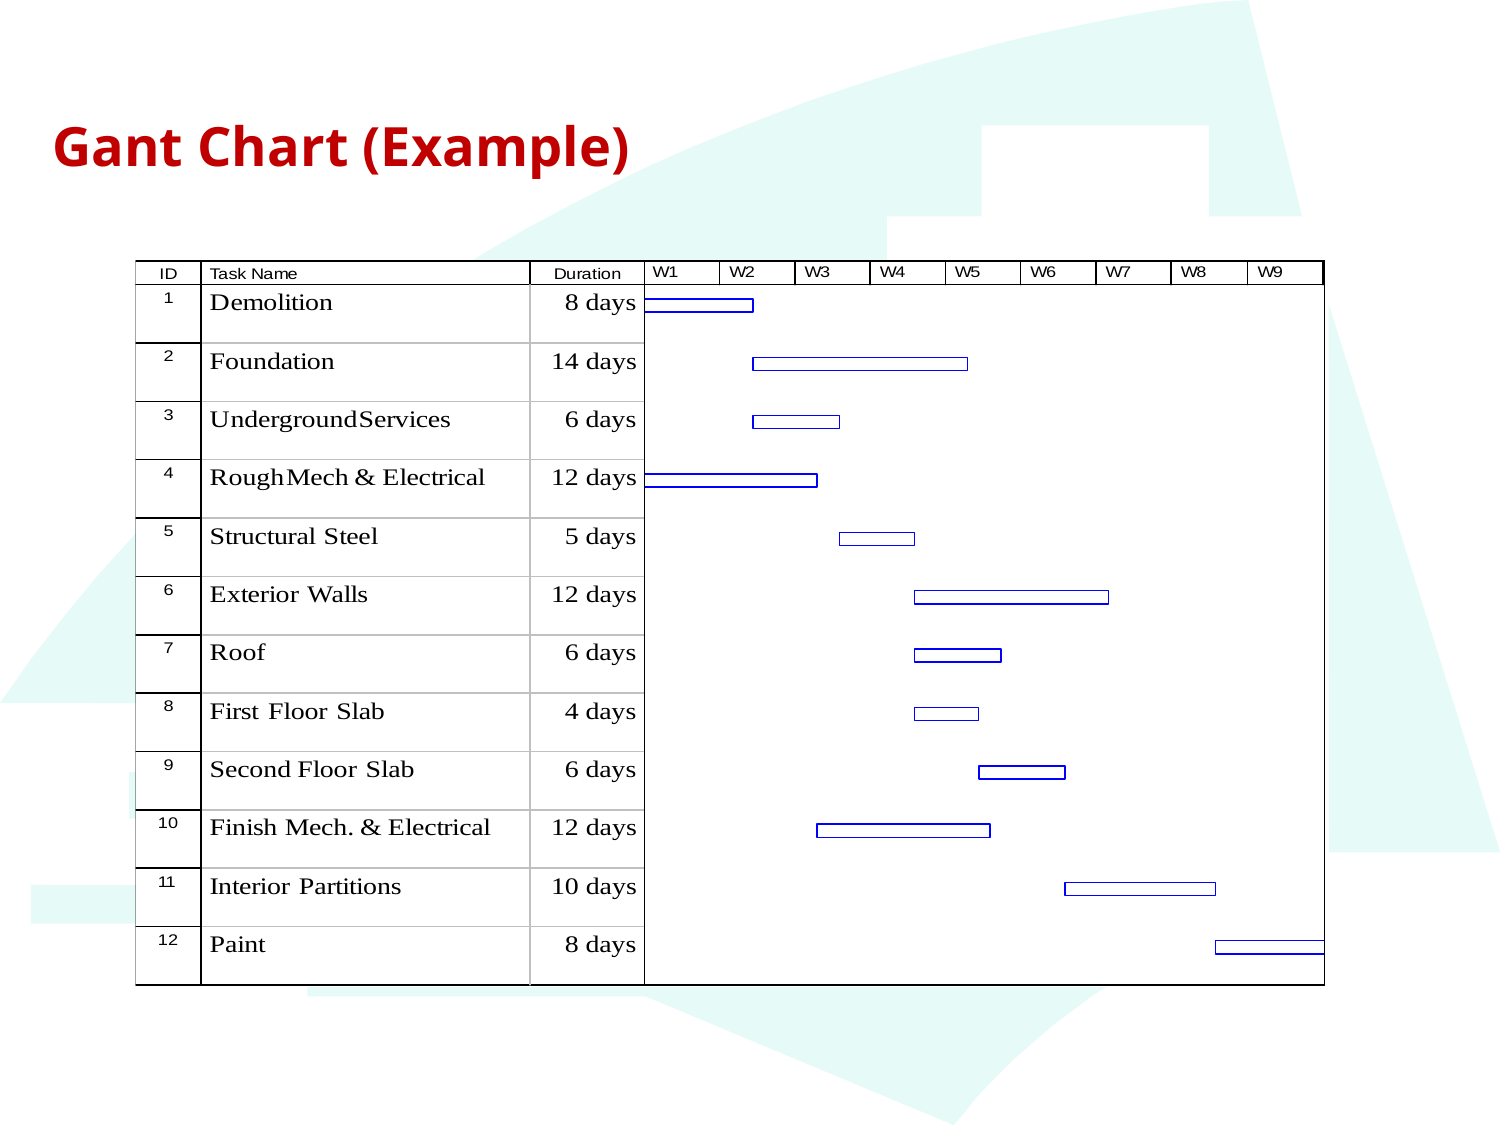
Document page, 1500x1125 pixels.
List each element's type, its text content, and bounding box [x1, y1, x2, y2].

title Gant Chart (Example) [37, 112, 1275, 212]
picture [135, 260, 1329, 988]
